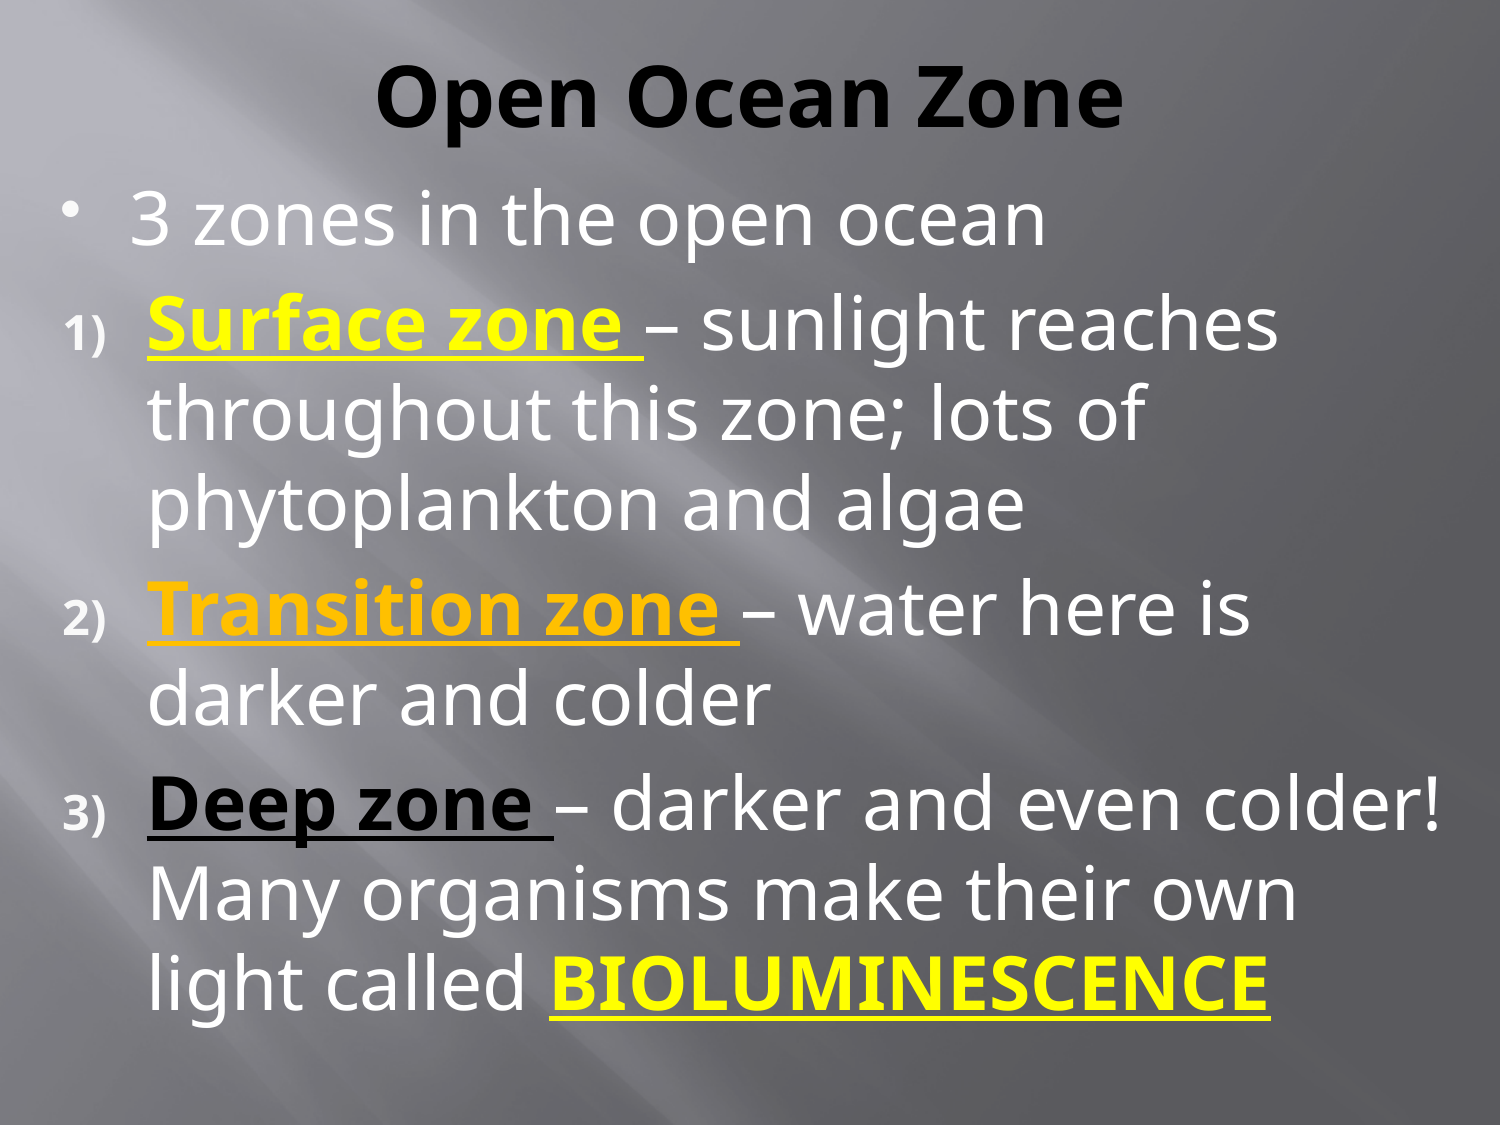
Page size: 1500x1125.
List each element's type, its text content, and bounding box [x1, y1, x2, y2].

title Open Ocean Zone [75, 0, 1425, 162]
list 3 zones in the open ocean Surface zone – sunlight reaches throughout this zone; lots of phytoplankton and algae Transition zone – water here is darker and colder Deep zone – darker and even colder! Many organisms make their own light called BIOLUMINESCENCE [24, 162, 1475, 1100]
